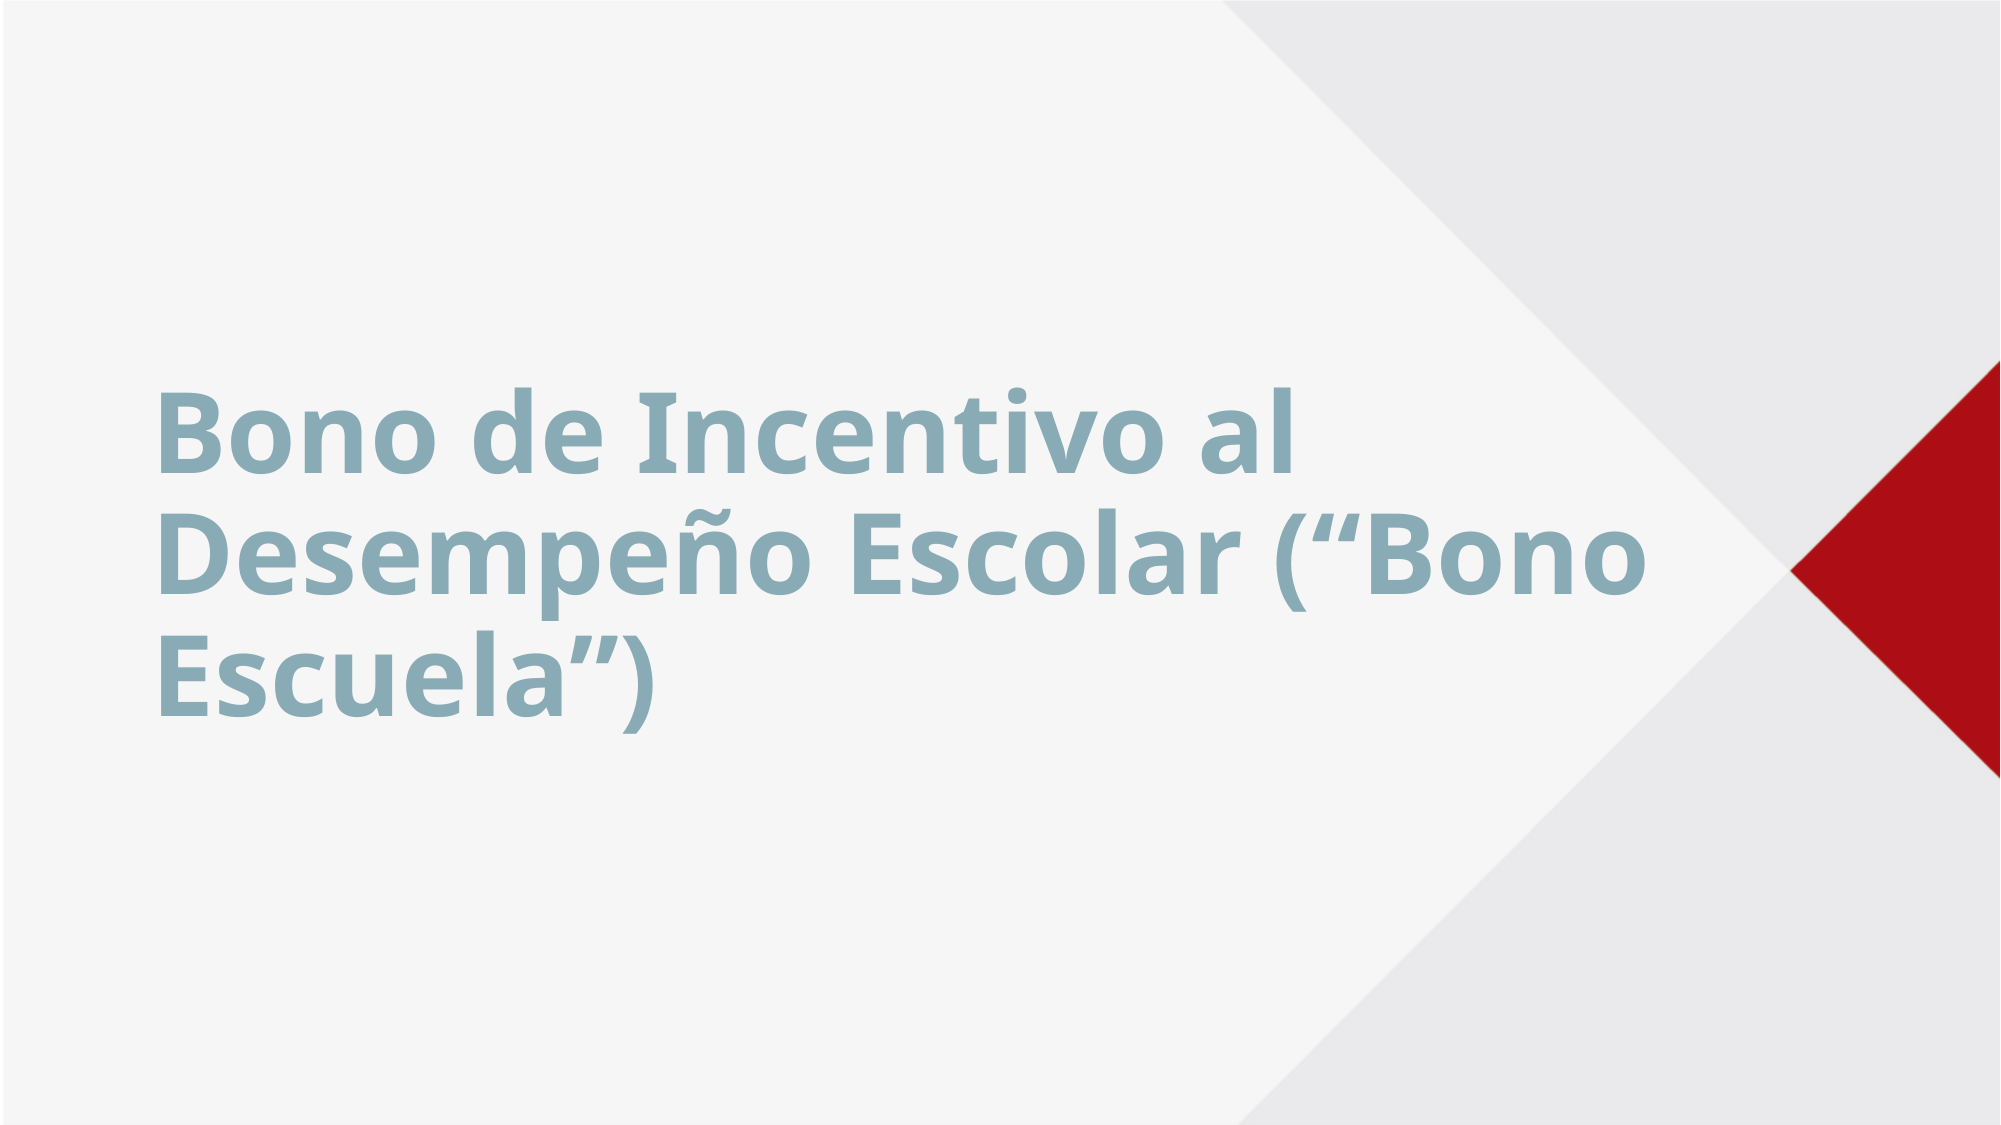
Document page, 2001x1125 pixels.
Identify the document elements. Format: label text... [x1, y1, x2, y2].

title Bono de Incentivo al Desempeño Escolar (“Bono Escuela”) [136, 280, 1862, 749]
picture [0, 0, 2001, 1125]
